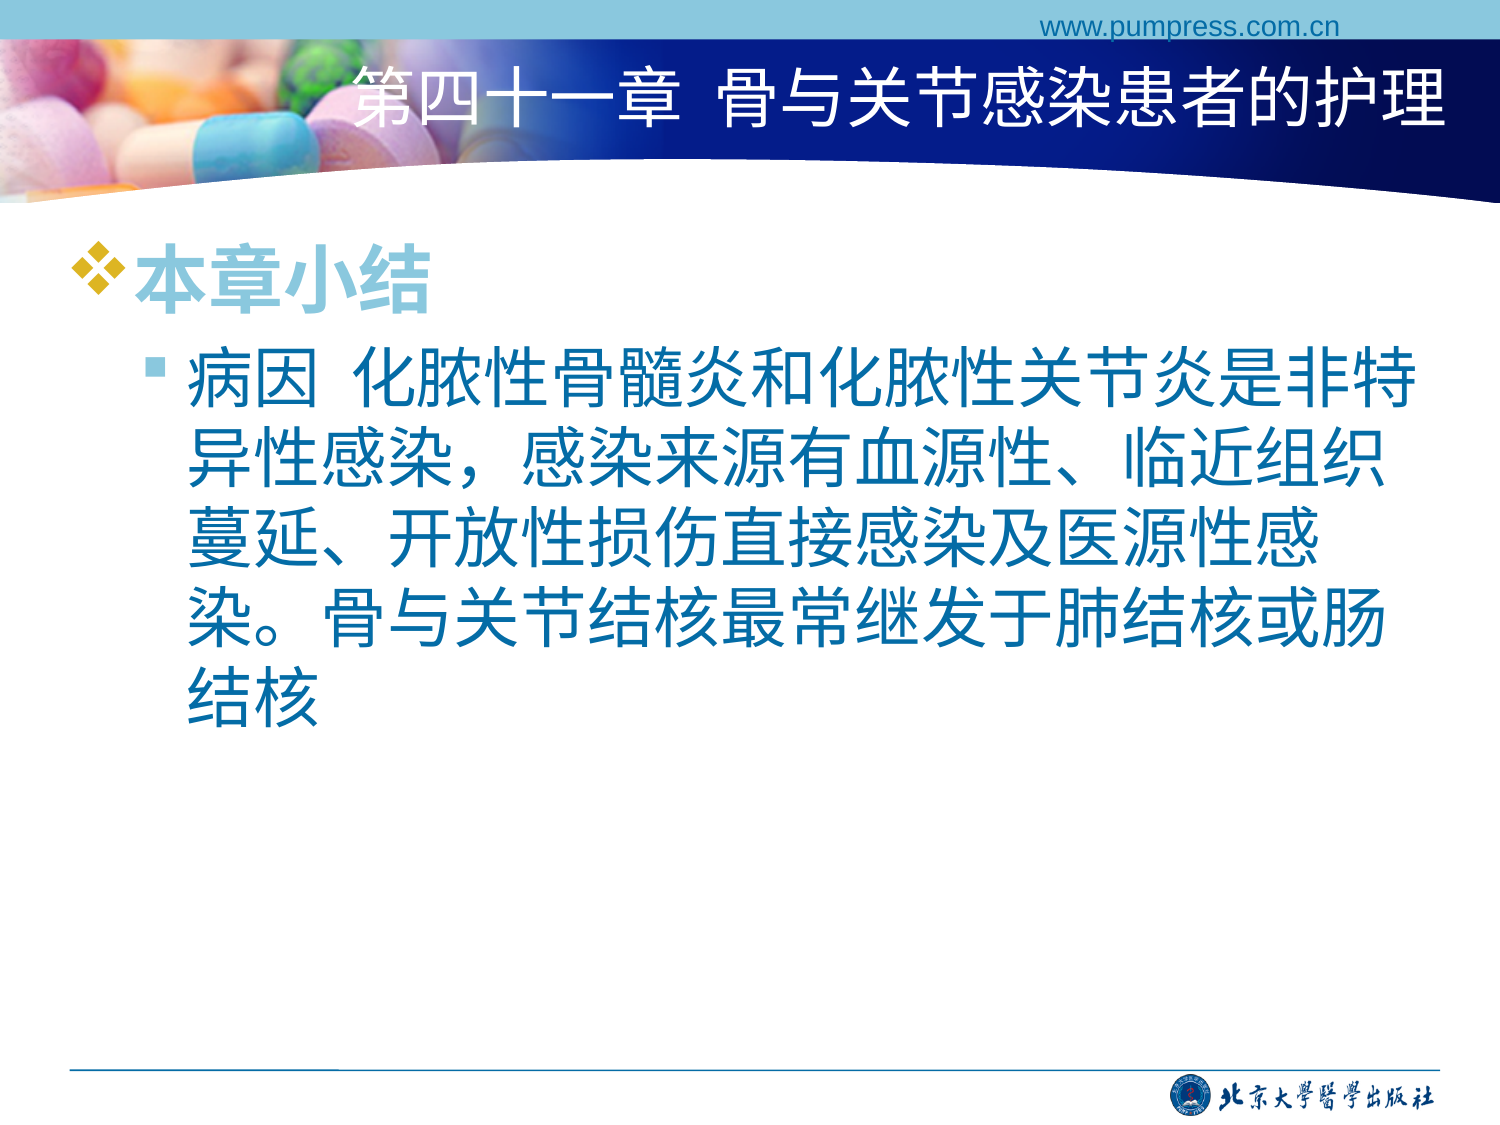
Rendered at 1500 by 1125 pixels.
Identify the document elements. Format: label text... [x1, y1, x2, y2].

list 本章小结 病因 化脓性骨髓炎和化脓性关节炎是非特异性感染，感染来源有血源性、临近组织蔓延、开放性损伤直接感染及医源性感染。骨与关节结核最常继发于肺结核或肠结核 [49, 224, 1463, 1026]
slide_number www.pumpress.com.cn [1025, 0, 1463, 38]
picture [1170, 1074, 1436, 1118]
title 第四十一章 骨与关节感染患者的护理 [137, 49, 1463, 143]
picture [0, 40, 1500, 203]
